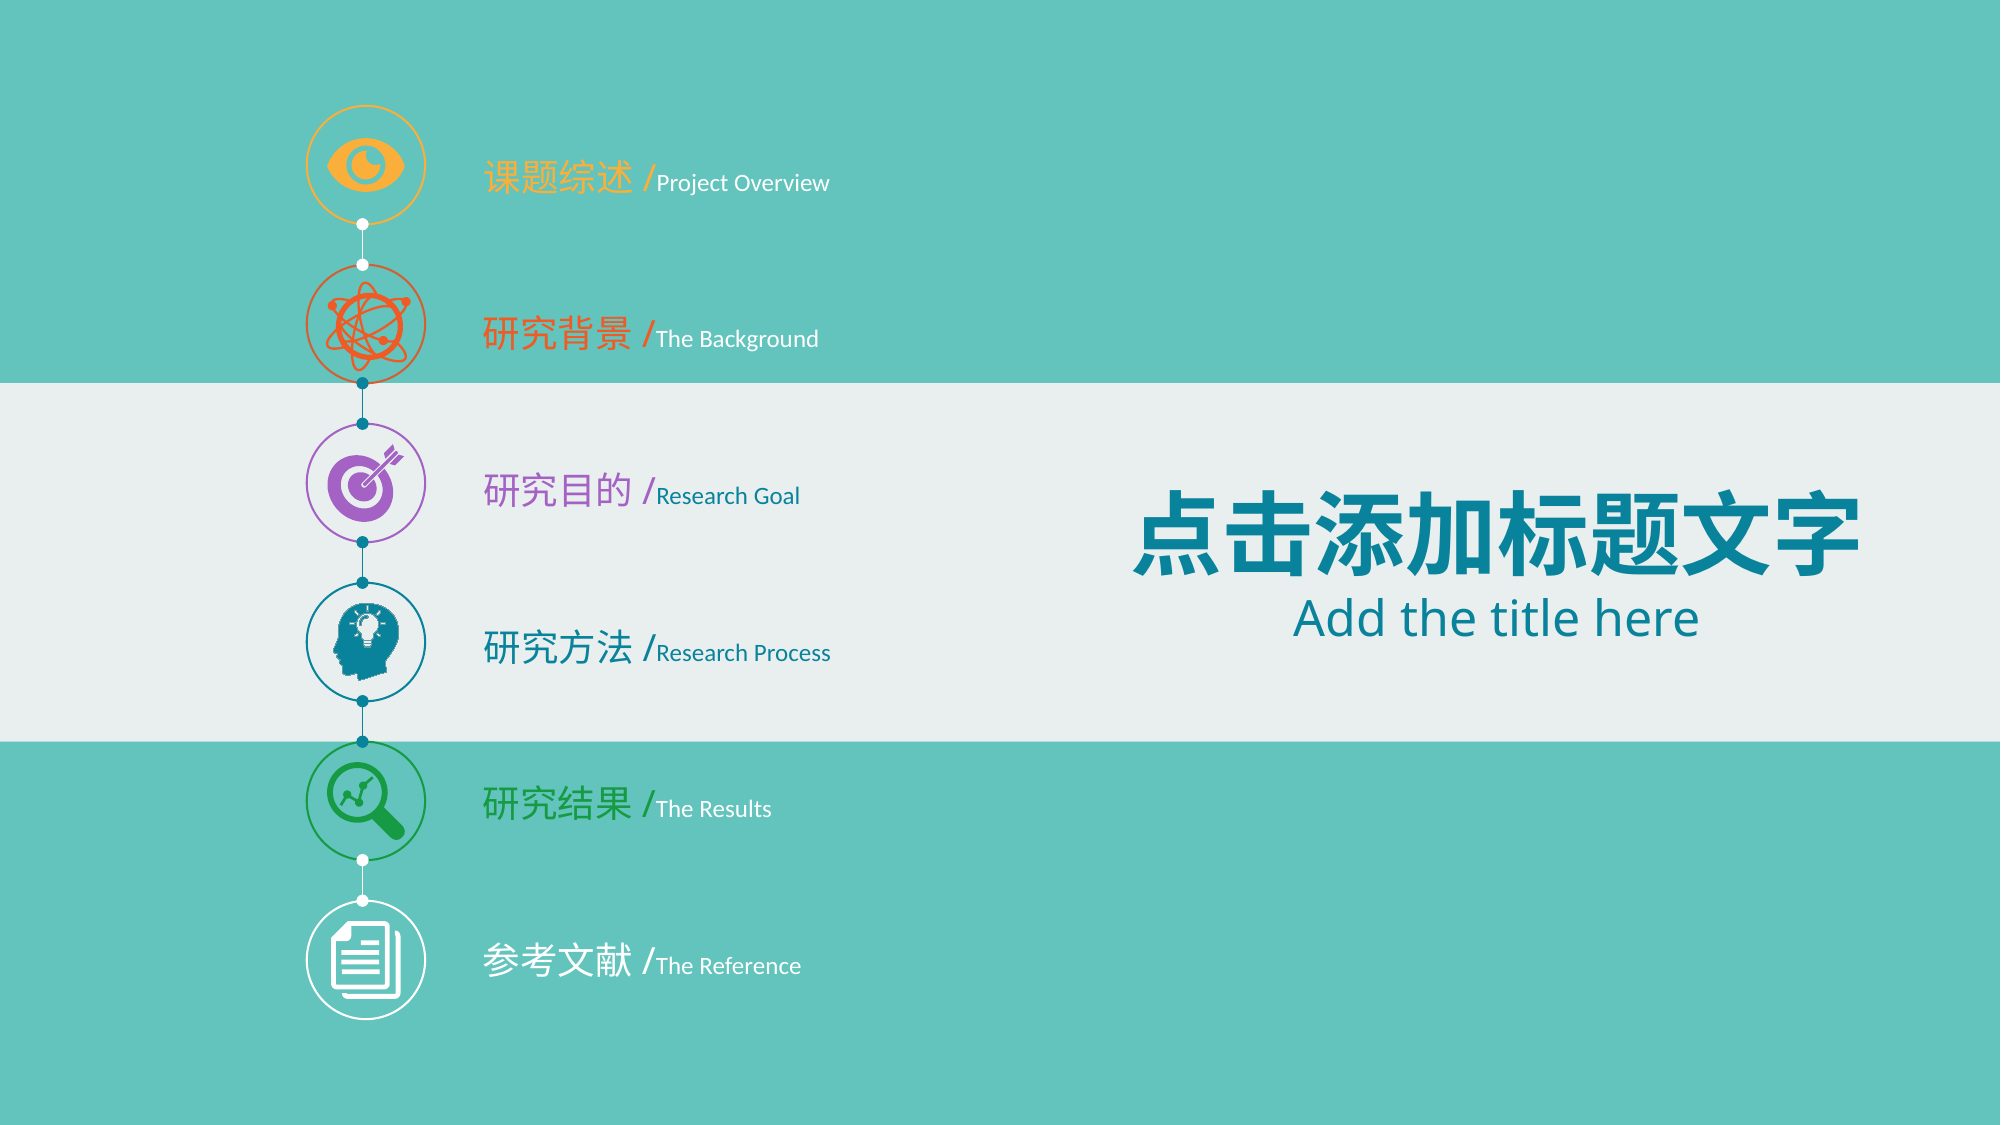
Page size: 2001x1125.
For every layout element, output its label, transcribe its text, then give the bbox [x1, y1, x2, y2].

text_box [306, 582, 426, 702]
text_box 研究方法/Research Process [468, 616, 846, 676]
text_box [306, 900, 426, 1020]
text_box 参考文献/The Reference [468, 929, 817, 990]
text_box 研究背景/The Background [468, 302, 835, 363]
text_box [0, 382, 362, 743]
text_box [306, 423, 426, 543]
text_box [305, 263, 427, 385]
text_box [363, 382, 2000, 743]
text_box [306, 741, 426, 861]
text_box 点击添加标题文字 Add the title here [1115, 469, 1880, 654]
text_box 课题综述/Project Overview [468, 146, 845, 206]
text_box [306, 105, 426, 225]
text_box 研究结果/The Results [468, 772, 787, 833]
text_box [325, 281, 411, 372]
text_box 研究目的/Research Goal [468, 459, 816, 520]
